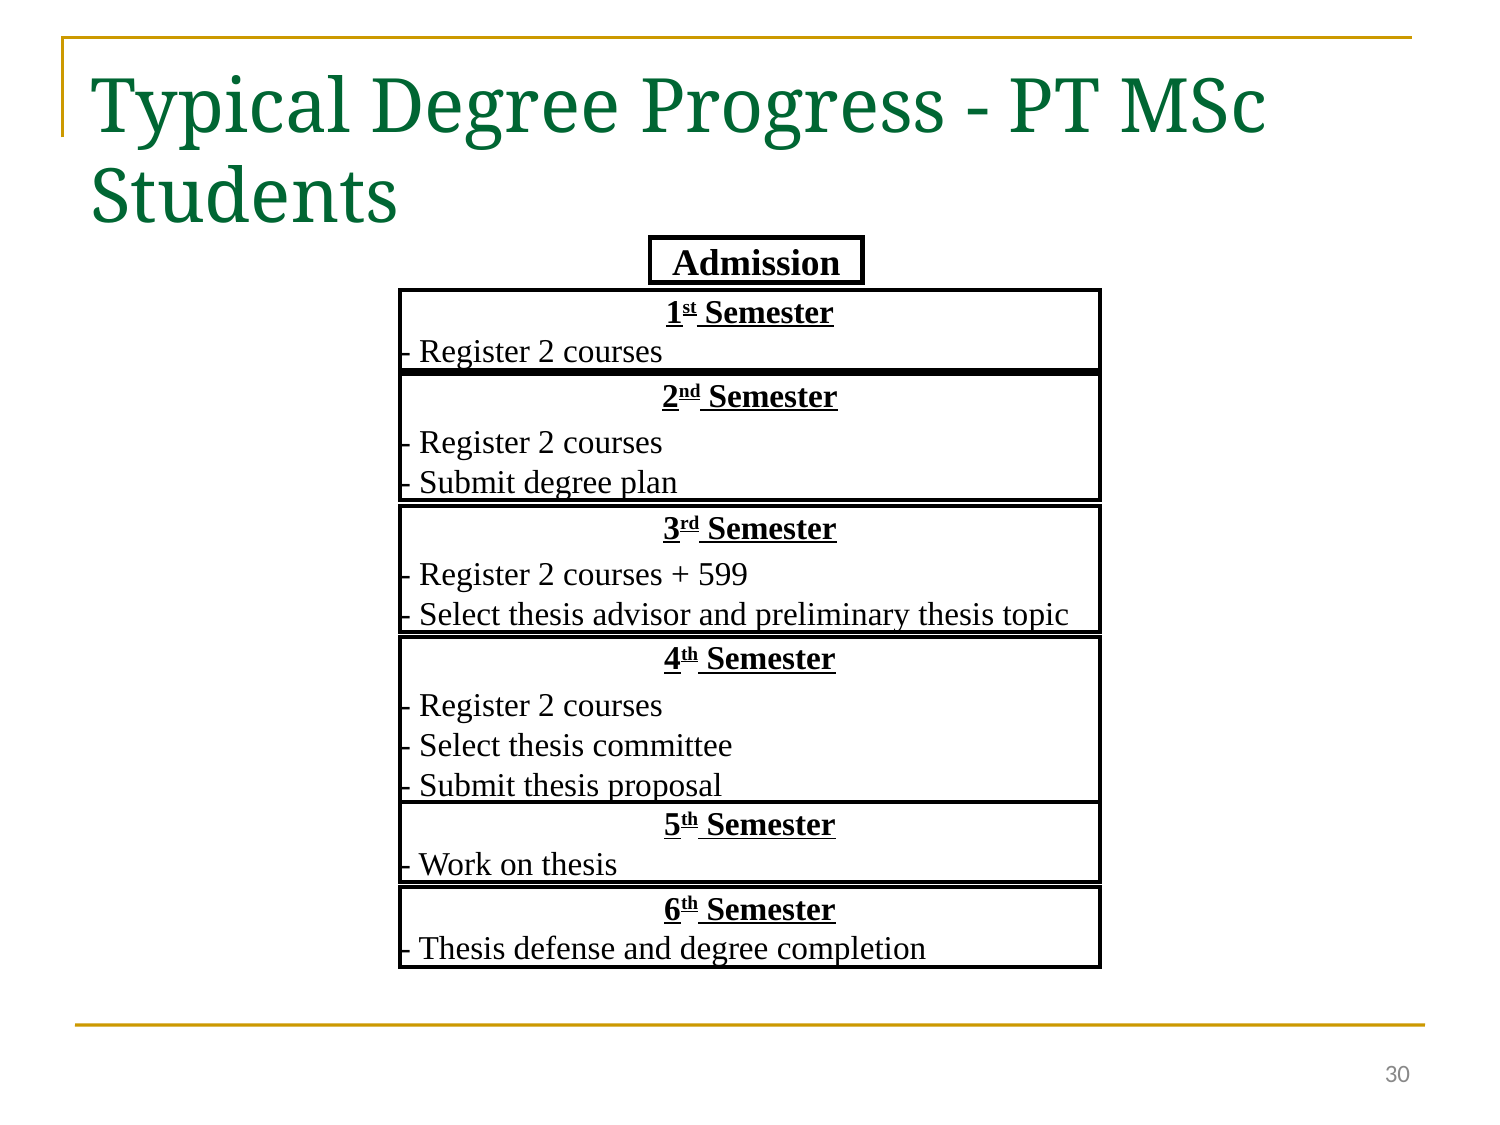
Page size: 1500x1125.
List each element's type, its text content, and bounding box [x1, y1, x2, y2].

text_box 3rd Semester - Register 2 courses + 599 - Select thesis advisor and preliminary thesis topic [399, 505, 1100, 633]
text_box 2nd Semester - Register 2 courses - Submit degree plan [399, 374, 1100, 501]
text_box 30 [1074, 1042, 1425, 1103]
text_box 1st Semester - Register 2 courses [399, 289, 1100, 370]
text_box 4th Semester - Register 2 courses - Select thesis committee - Submit thesis proposal [399, 636, 1100, 802]
text_box Typical Degree Progress - PT MSc Students [74, 49, 1500, 188]
text_box 6th Semester - Thesis defense and degree completion [399, 886, 1100, 967]
text_box 5th Semester - Work on thesis [399, 802, 1100, 883]
text_box Admission [649, 237, 863, 283]
